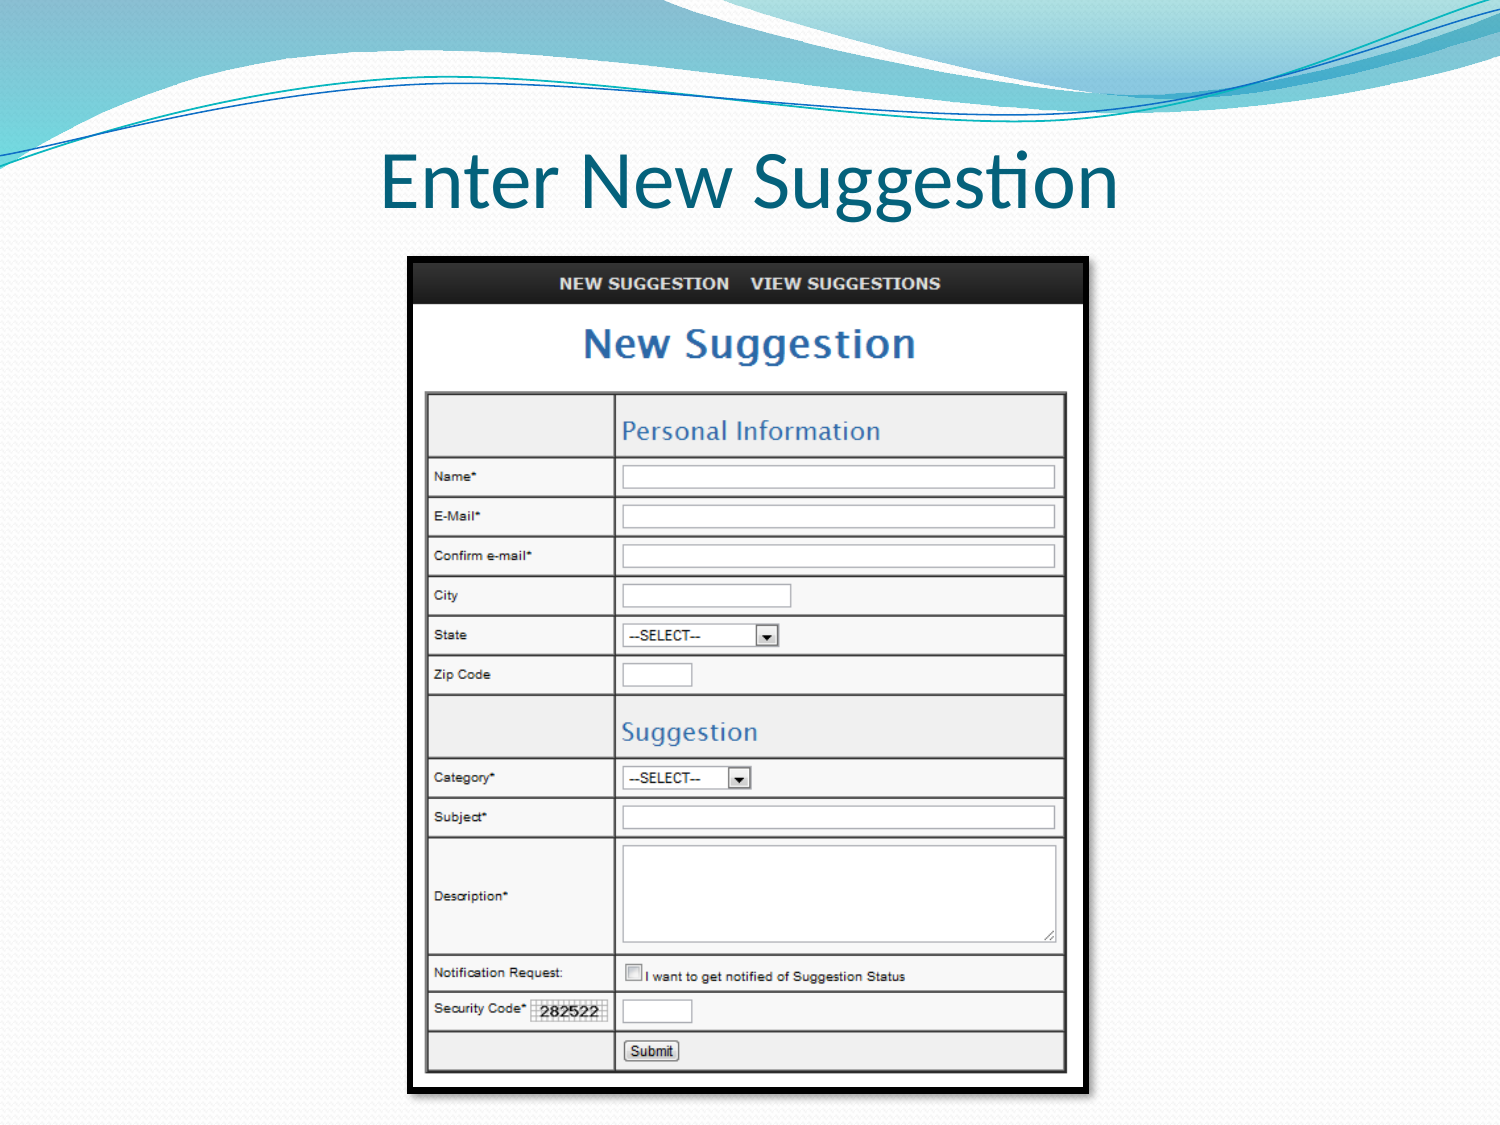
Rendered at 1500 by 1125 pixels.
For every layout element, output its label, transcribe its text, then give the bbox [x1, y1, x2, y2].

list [413, 262, 1083, 1088]
title Enter New Suggestion [75, 50, 1425, 225]
